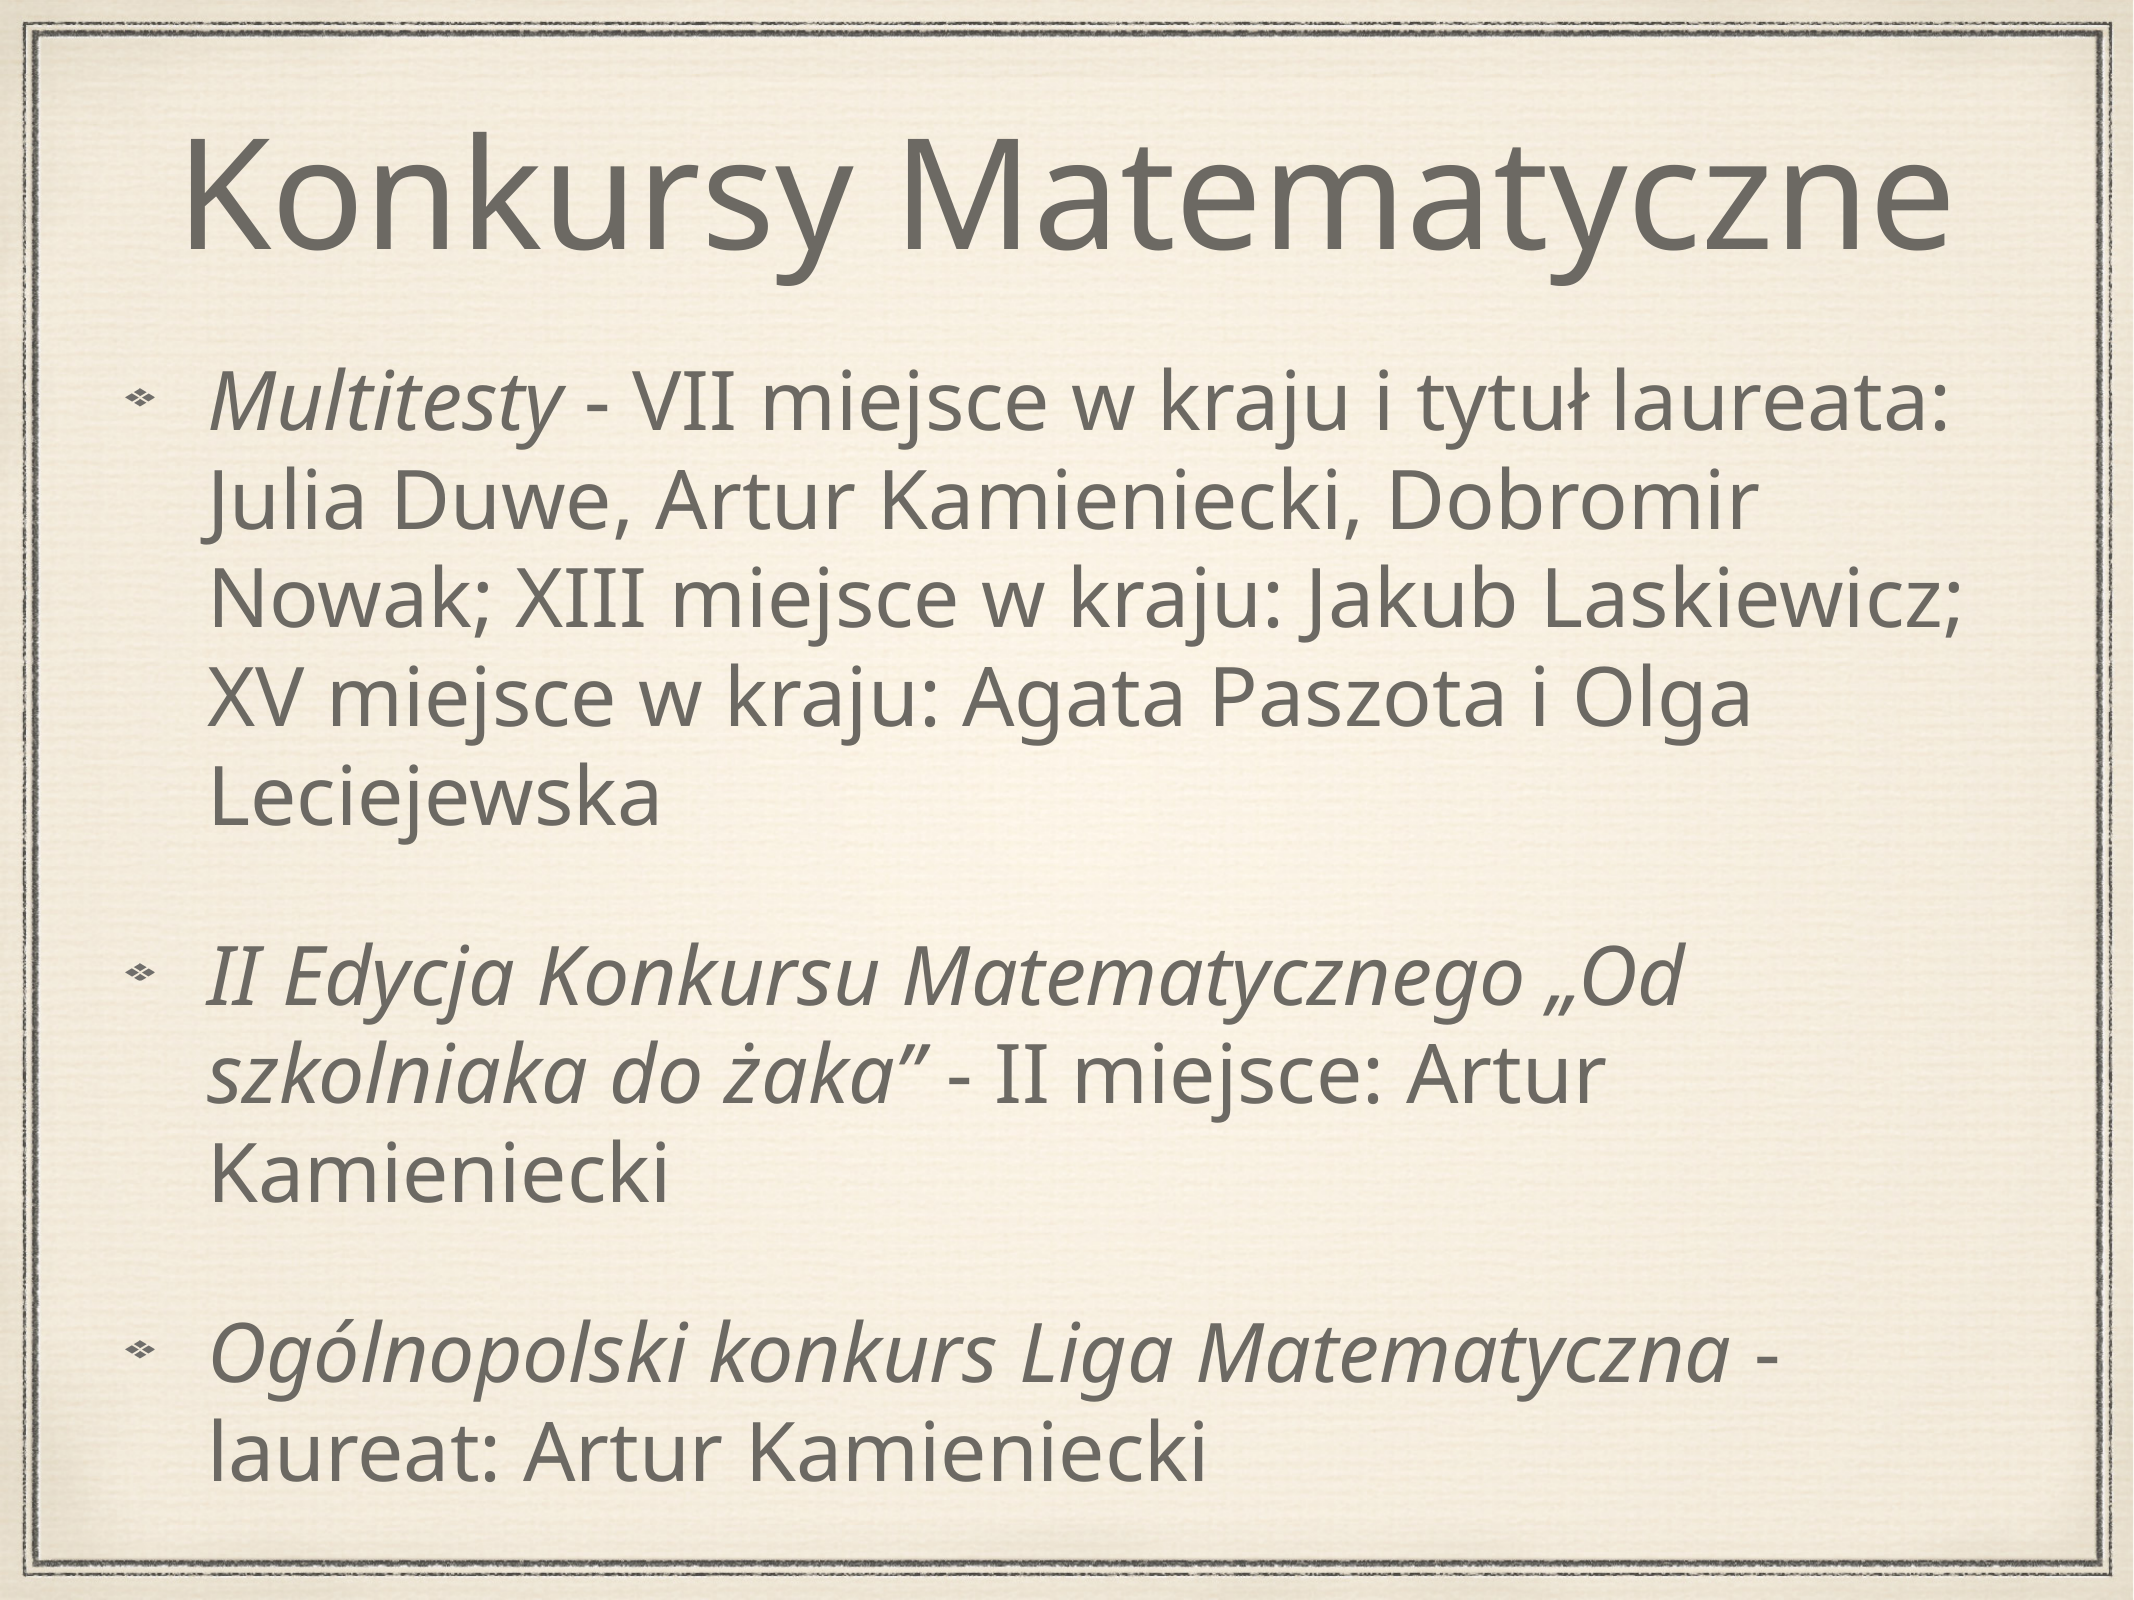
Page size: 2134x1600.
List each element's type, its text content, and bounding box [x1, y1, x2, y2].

list Multitesty - VII miejsce w kraju i tytuł laureata: Julia Duwe, Artur Kamieniecki, Dobromir Nowak; XIII miejsce w kraju: Jakub Laskiewicz; XV miejsce w kraju: Agata Paszota i Olga Leciejewska II Edycja Konkursu Matematycznego „Od szkolniaka do żaka” - II miejsce: Artur Kamieniecki Ogólnopolski konkurs Liga Matematyczna - laureat: Artur Kamieniecki [124, 453, 2009, 1393]
title Konkursy Matematyczne [124, 61, 2009, 313]
picture [0, 0, 2134, 1600]
